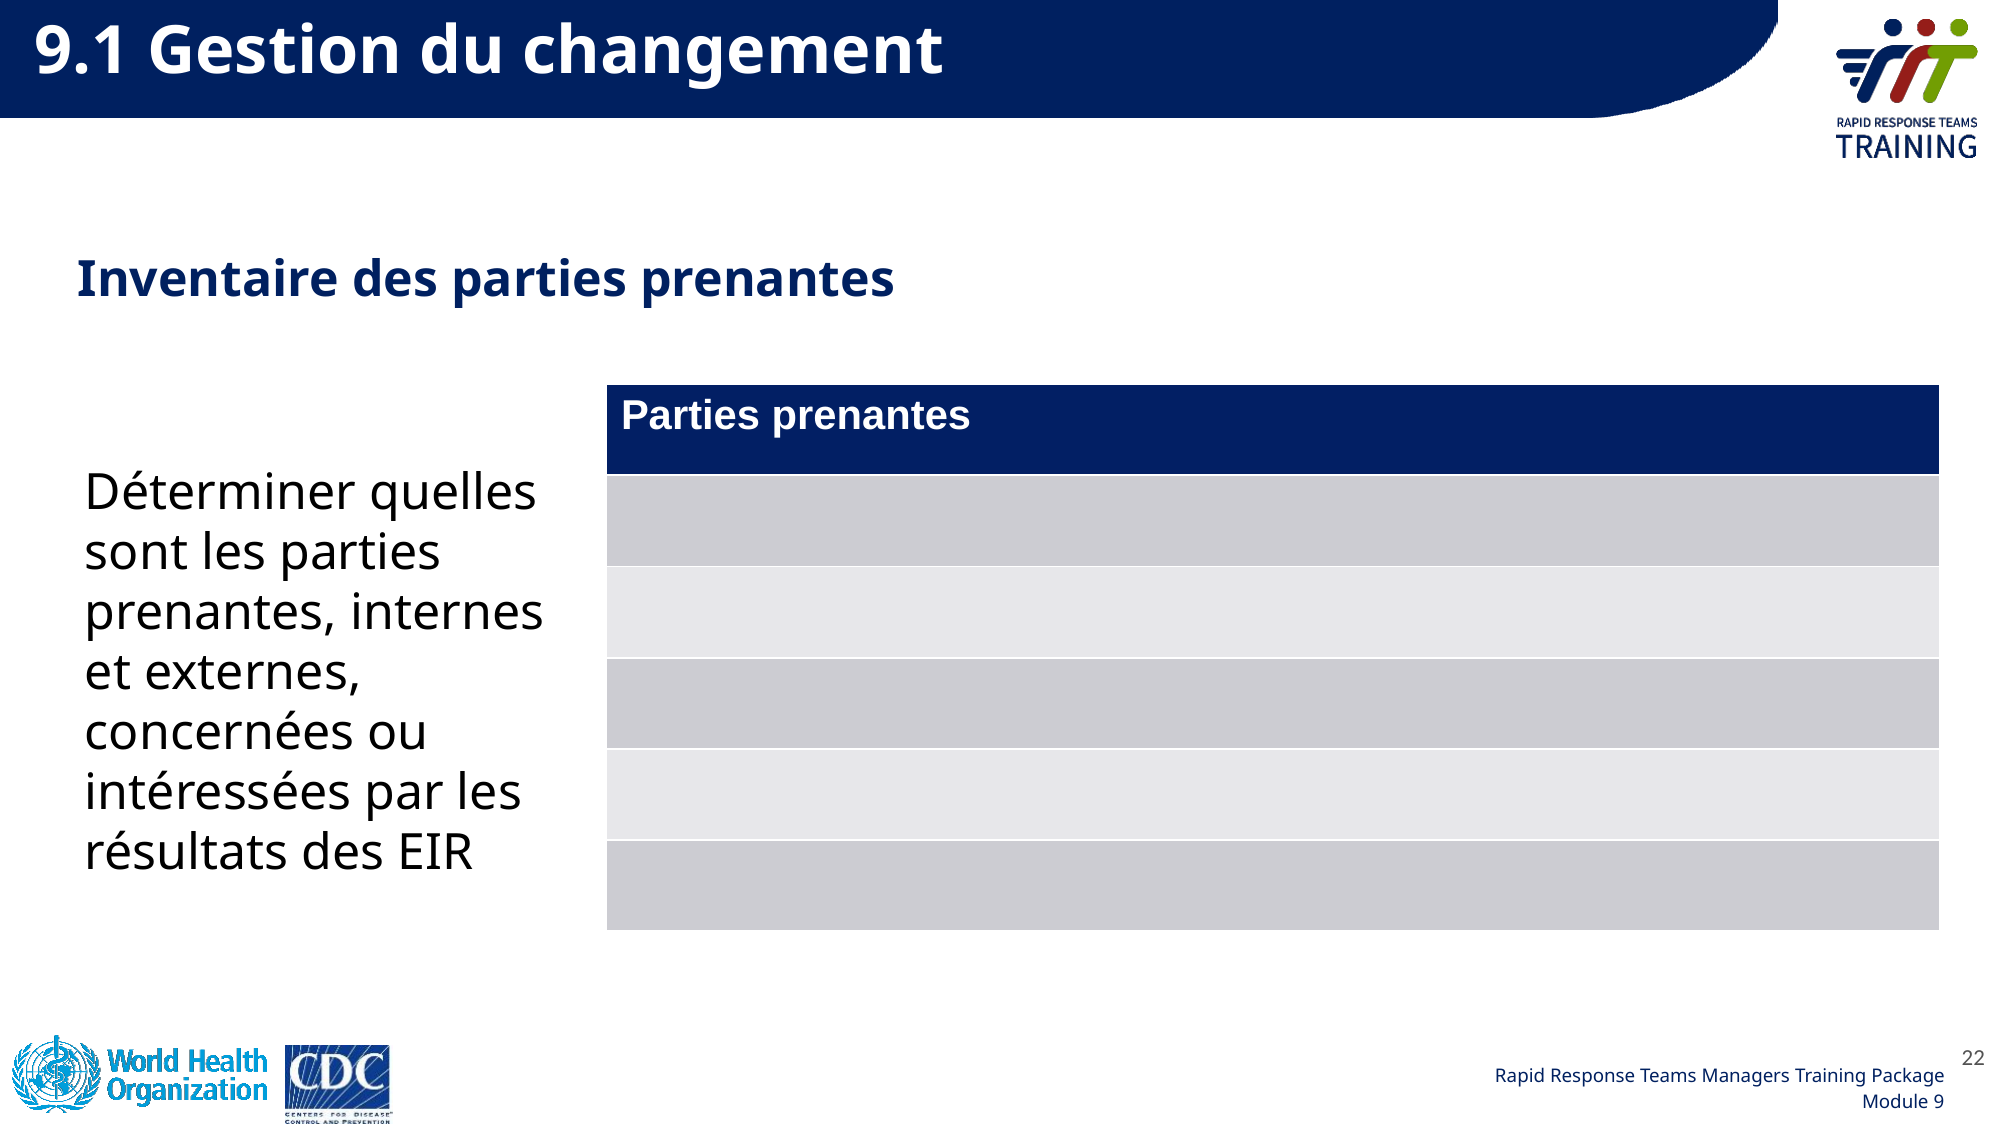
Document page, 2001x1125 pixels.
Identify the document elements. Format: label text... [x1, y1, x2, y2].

table_cell [607, 567, 1939, 657]
picture [34, 1058, 41, 1077]
picture [28, 1054, 36, 1077]
title Inventaire des parties prenantes [69, 226, 1124, 334]
table_cell [607, 750, 1939, 839]
picture [36, 1035, 267, 1113]
picture [46, 1056, 54, 1061]
slide_number 22 [1931, 1035, 2000, 1088]
text_box Déterminer quelles sont les parties prenantes, internes et externes, concernées ou intéressées par les résultats des EIR [70, 452, 571, 887]
picture [38, 1092, 54, 1100]
table_cell [607, 841, 1939, 930]
picture [1835, 19, 1978, 167]
picture [50, 1109, 62, 1113]
picture [12, 1035, 53, 1067]
picture [285, 1045, 393, 1124]
table_cell [607, 476, 1939, 566]
picture [0, 0, 1778, 118]
table_header Parties prenantes [607, 385, 1939, 474]
table_cell [607, 659, 1939, 748]
picture [12, 1084, 46, 1113]
picture [38, 1044, 53, 1052]
text_box 9.1 Gestion du changement [19, 0, 1036, 95]
picture [43, 1088, 54, 1094]
